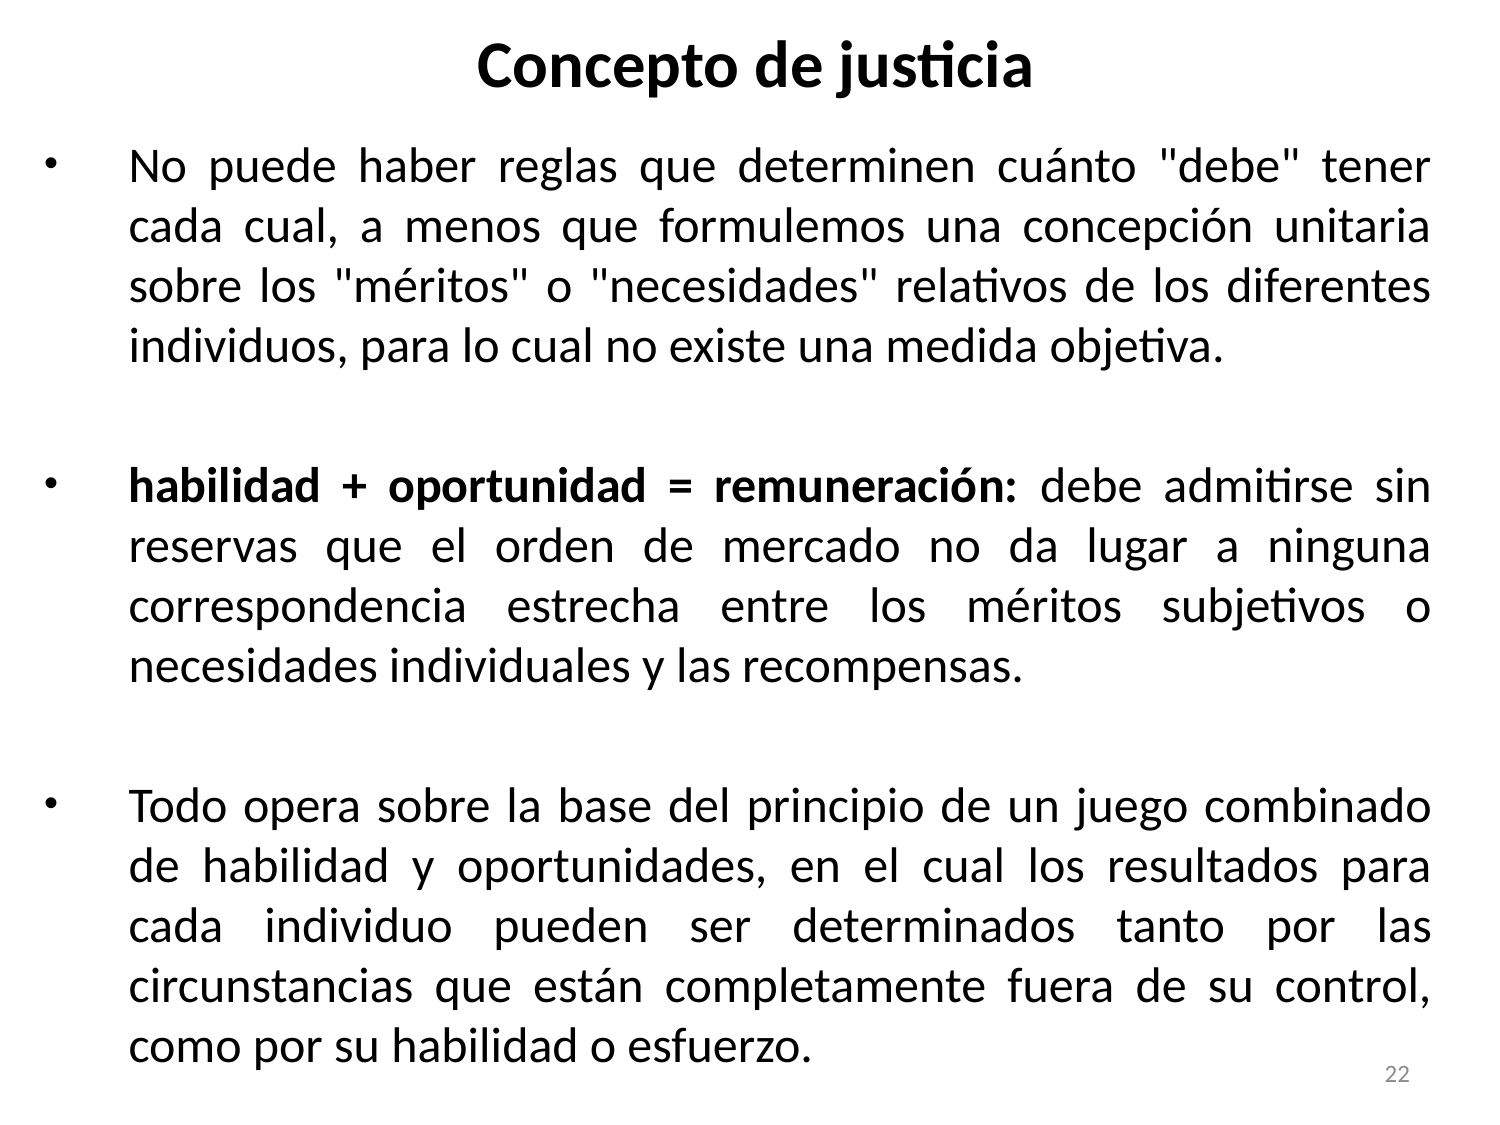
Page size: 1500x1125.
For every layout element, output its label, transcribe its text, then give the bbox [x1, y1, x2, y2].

text_box No puede haber reglas que determinen cuánto "debe" tener cada cual, a menos que formulemos una concepción unitaria sobre los "méritos" o "necesidades" relativos de los diferentes individuos, para lo cual no existe una medida objetiva. habilidad + oportunidad = remuneración: debe admitirse sin reservas que el orden de mercado no da lugar a ninguna correspondencia estrecha entre los méritos subjetivos o necesidades individuales y las recompensas. Todo opera sobre la base del principio de un juego combinado de habilidad y oportunidades, en el cual los resultados para cada individuo pueden ser determinados tanto por las circunstancias que están completamente fuera de su control, como por su habilidad o esfuerzo. [29, 125, 1447, 1094]
title Concepto de justicia [41, 7, 1471, 114]
slide_number 22 [1074, 1042, 1425, 1103]
